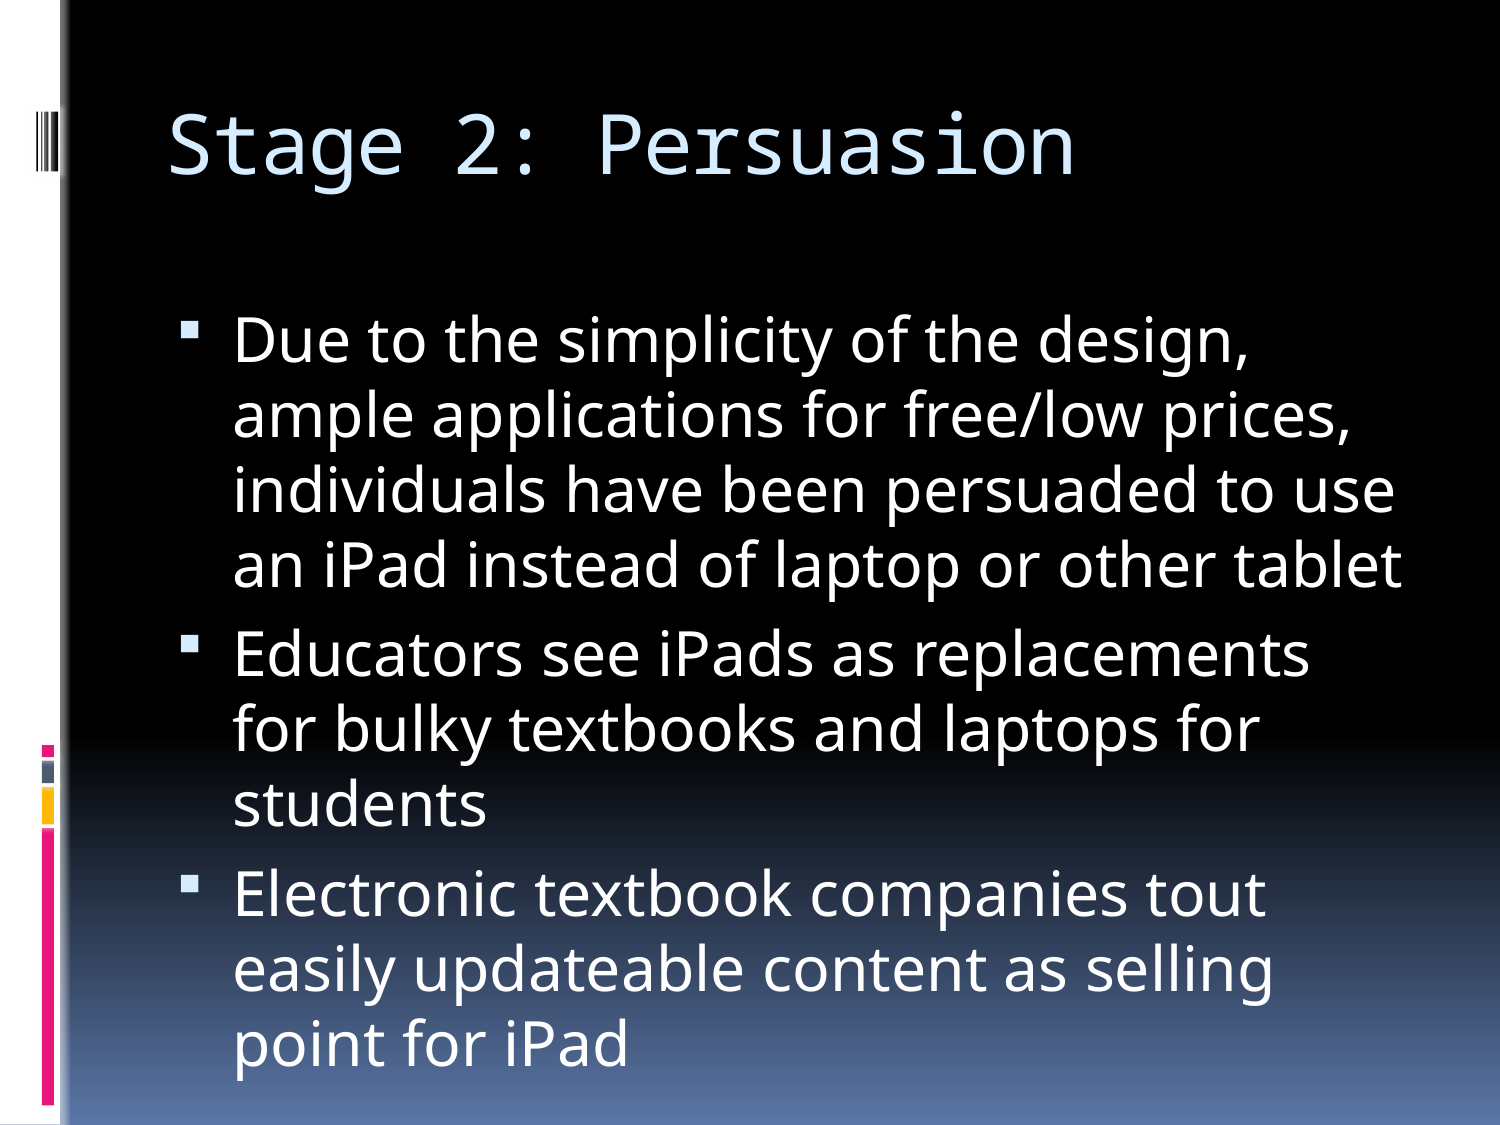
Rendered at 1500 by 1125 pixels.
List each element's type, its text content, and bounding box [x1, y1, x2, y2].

title Stage 2: Persuasion [150, 83, 1425, 234]
list Due to the simplicity of the design, ample applications for free/low prices, individuals have been persuaded to use an iPad instead of laptop or other tablet Educators see iPads as replacements for bulky textbooks and laptops for students Electronic textbook companies tout easily updateable content as selling point for iPad [150, 292, 1425, 1043]
